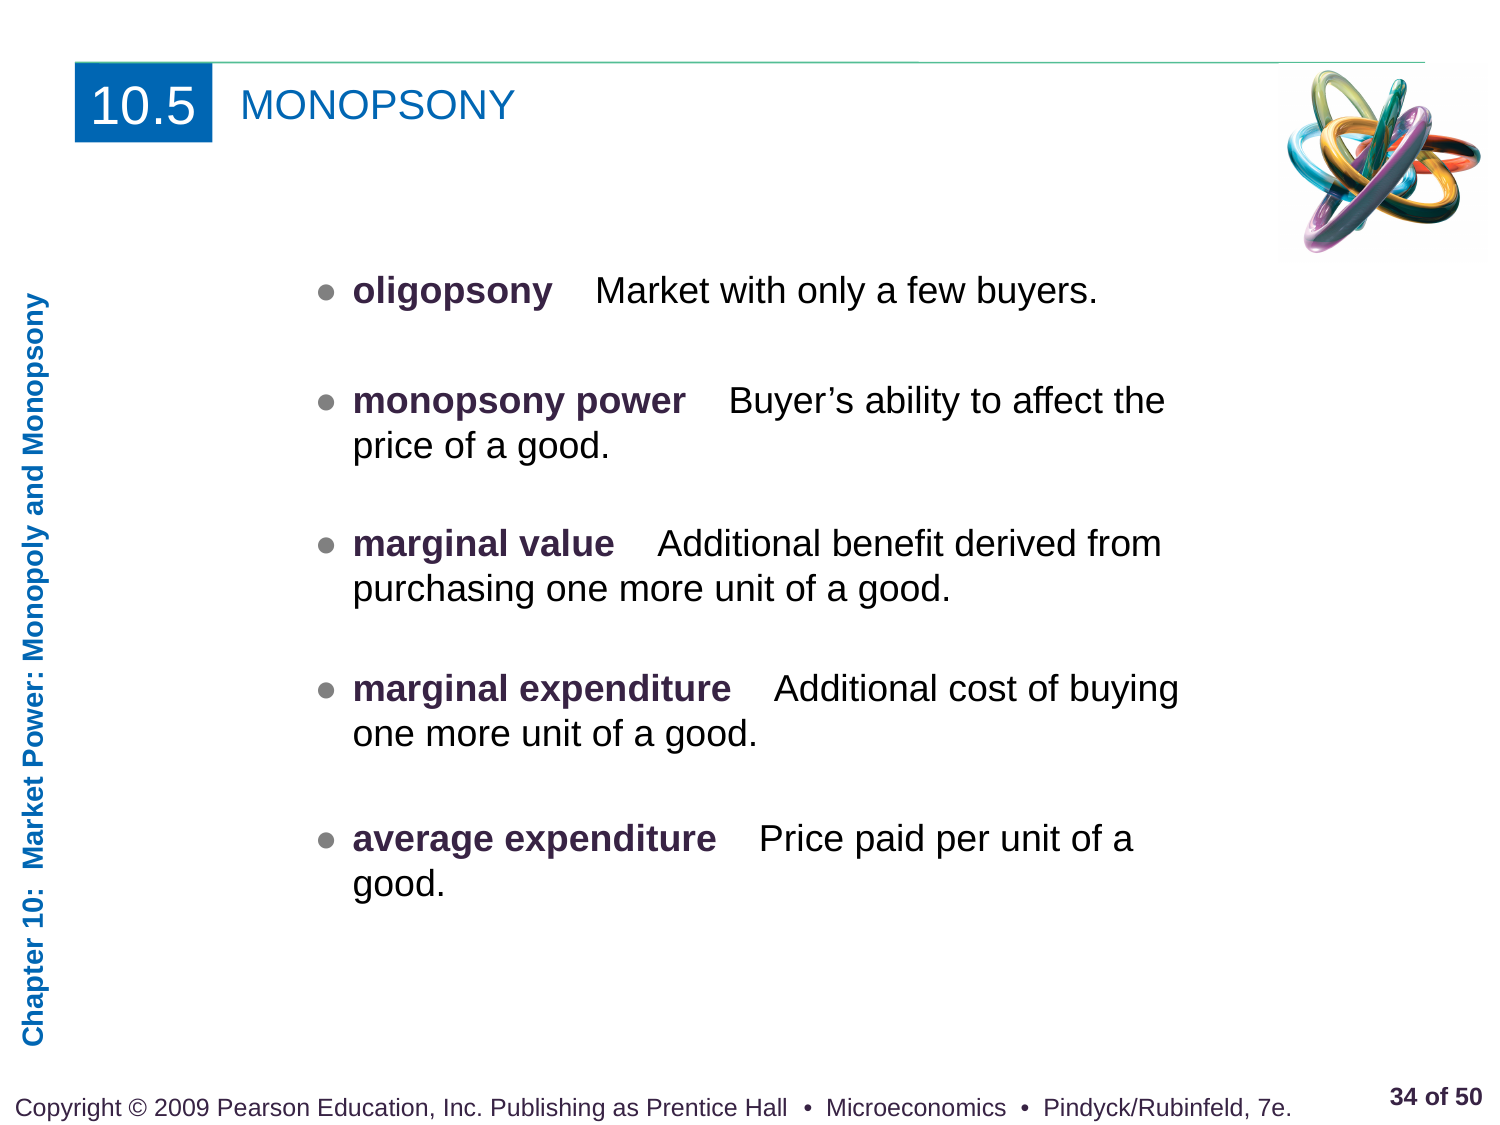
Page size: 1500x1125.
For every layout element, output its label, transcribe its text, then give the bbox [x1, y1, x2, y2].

text_box ● marginal value Additional benefit derived from purchasing one more unit of a good. [299, 511, 1200, 616]
text_box ● marginal expenditure Additional cost of buying one more unit of a good. [299, 656, 1200, 762]
picture [1278, 63, 1488, 263]
text_box ● oligopsony Market with only a few buyers. [299, 258, 1200, 319]
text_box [74, 62, 1279, 143]
text_box ● average expenditure Price paid per unit of a good. [299, 806, 1200, 912]
text_box ● monopsony power Buyer’s ability to affect the price of a good. [299, 368, 1200, 474]
